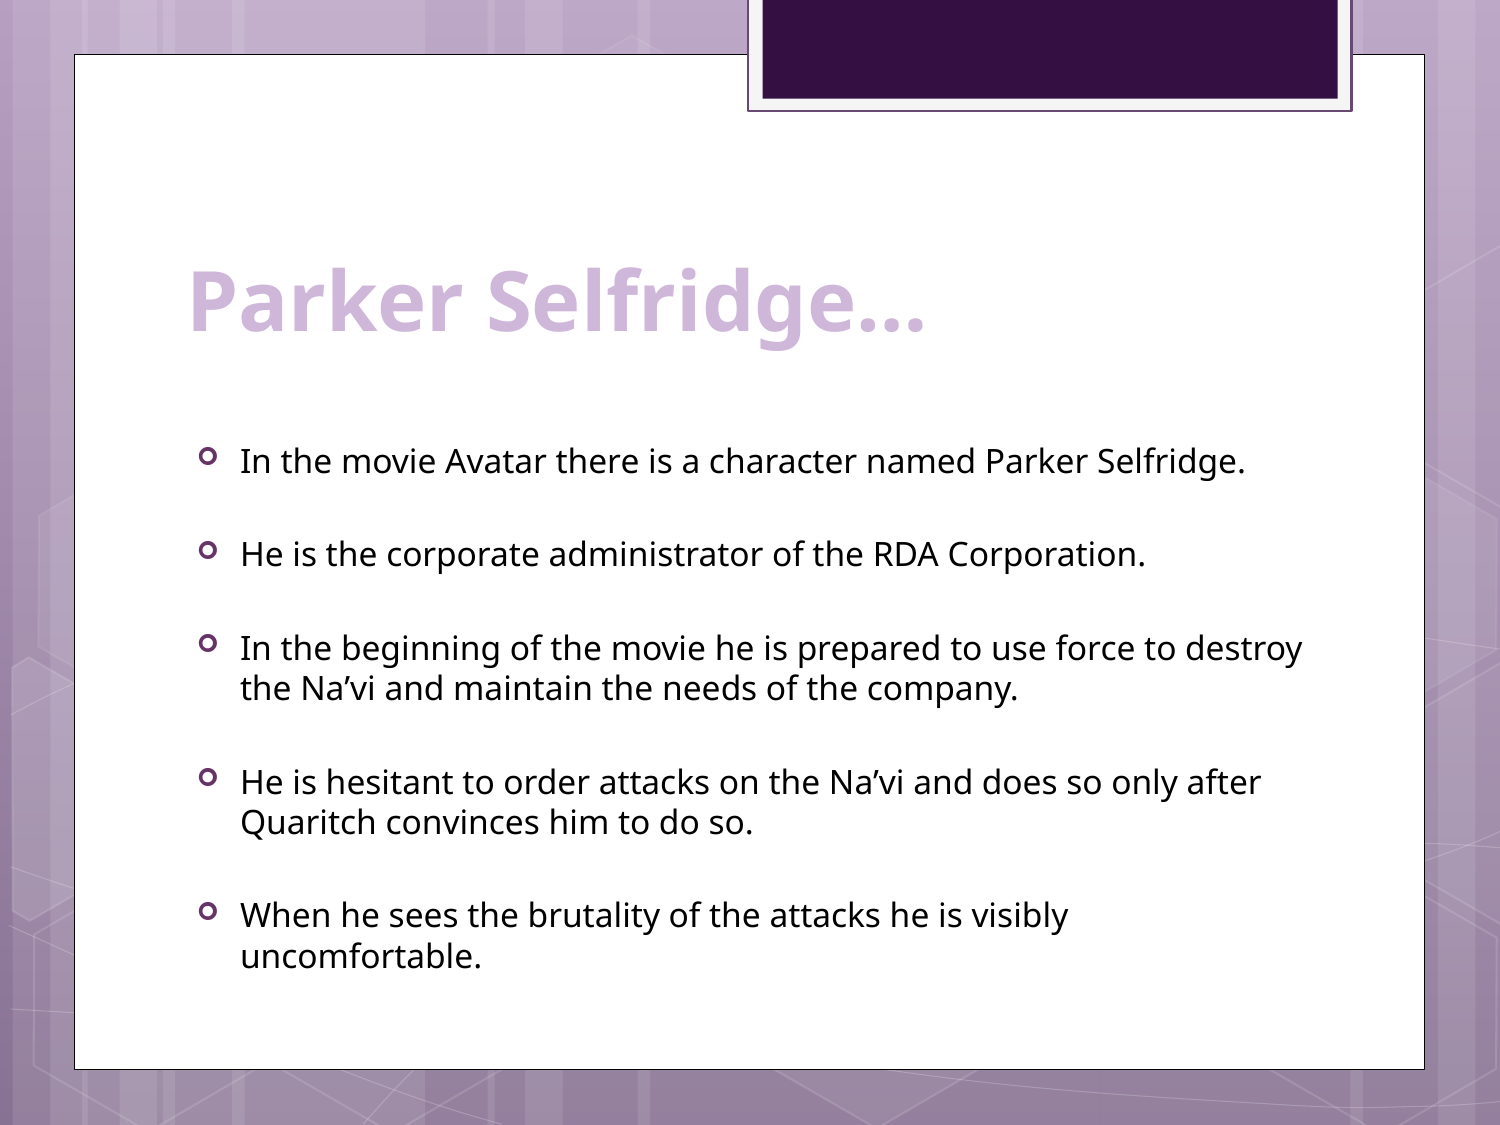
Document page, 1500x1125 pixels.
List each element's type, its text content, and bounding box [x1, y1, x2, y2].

list In the movie Avatar there is a character named Parker Selfridge. He is the corporate administrator of the RDA Corporation. In the beginning of the movie he is prepared to use force to destroy the Na’vi and maintain the needs of the company. He is hesitant to order attacks on the Na’vi and does so only after Quaritch convinces him to do so. When he sees the brutality of the attacks he is visibly uncomfortable. [170, 380, 1325, 988]
title Parker Selfridge… [171, 168, 1324, 357]
